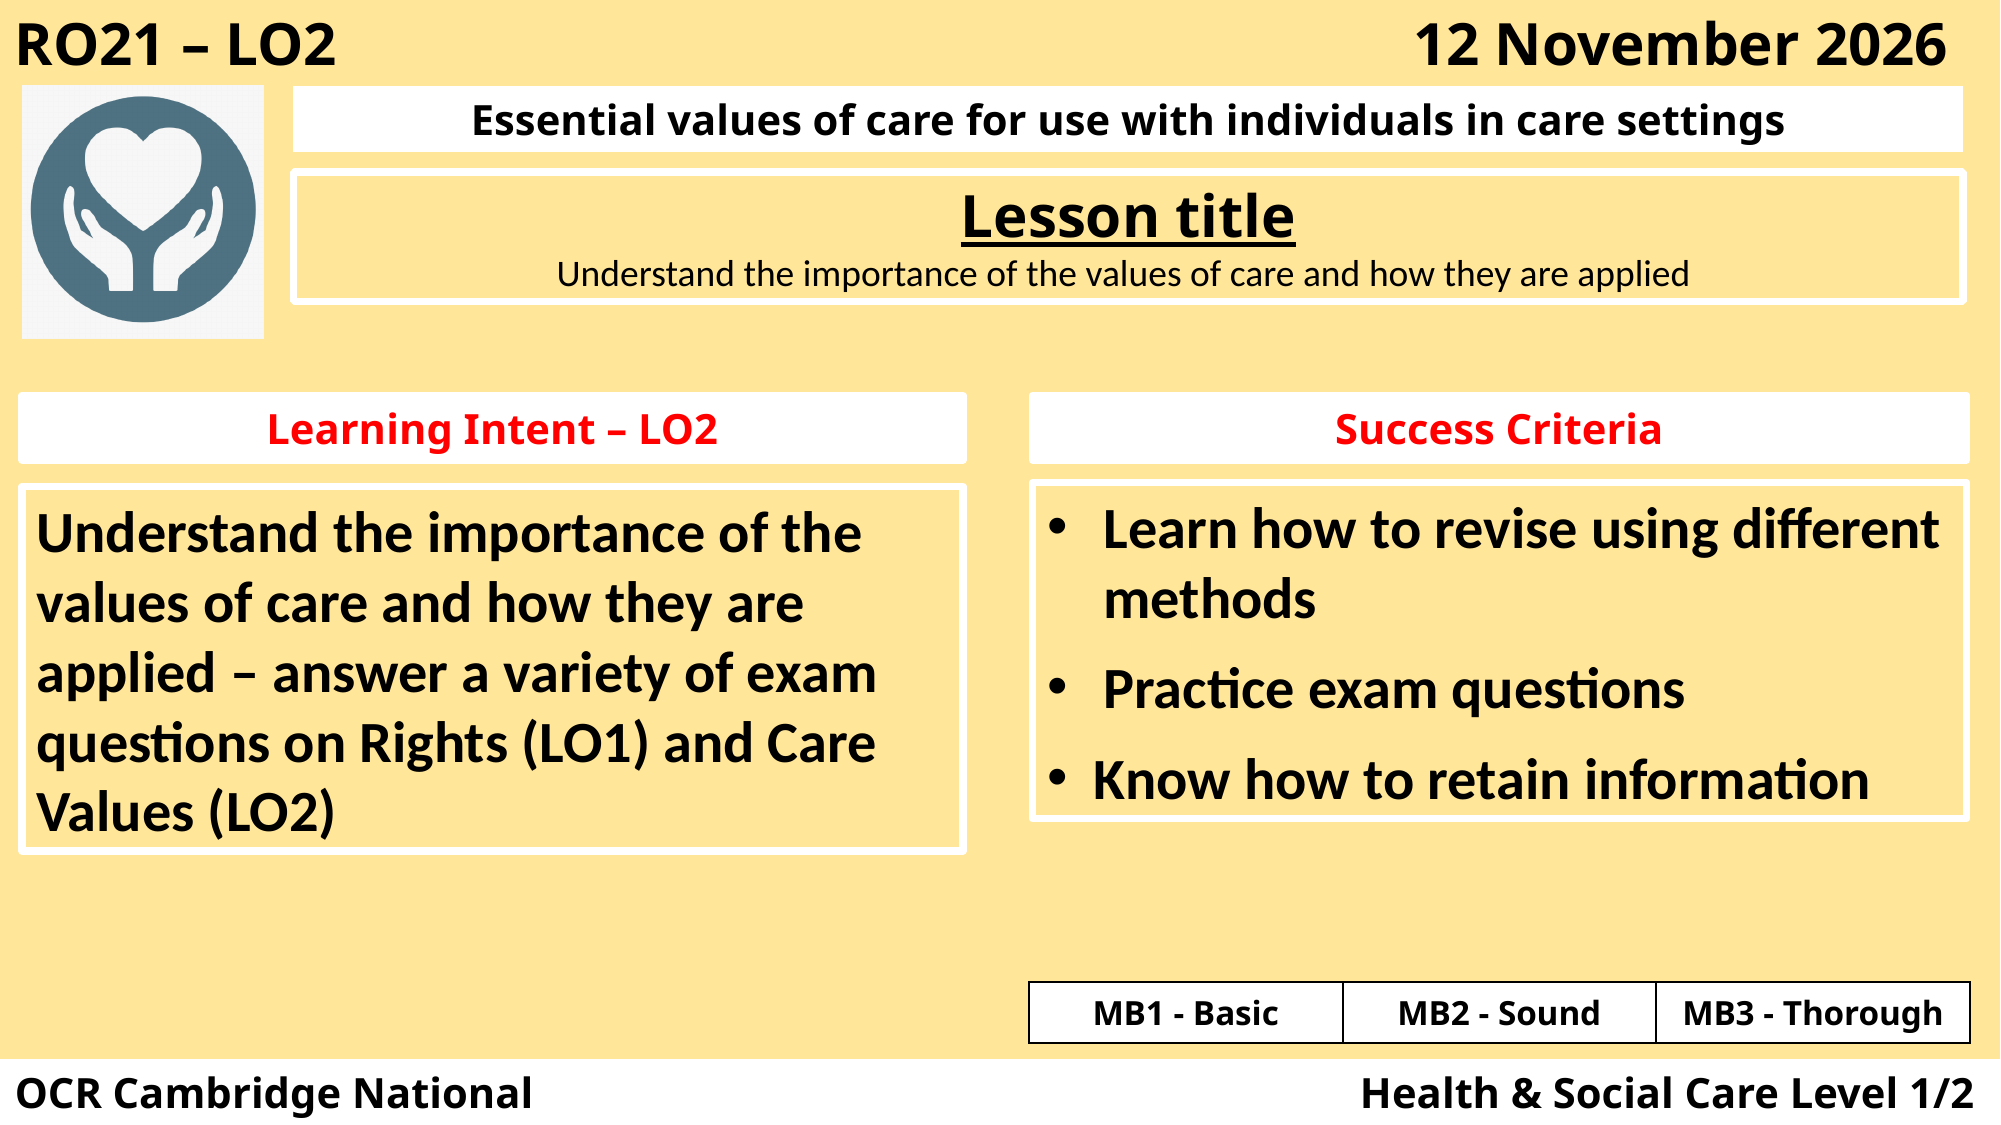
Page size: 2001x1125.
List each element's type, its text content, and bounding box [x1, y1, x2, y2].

table_header MB3 - Thorough [1657, 983, 1969, 1042]
text_box Success Criteria [1032, 395, 1967, 461]
table_header MB1 - Basic [1030, 983, 1342, 1042]
text_box Understand the importance of the values of care and how they are applied – answer a variety of exam questions on Rights (LO1) and Care Values (LO2) [21, 486, 964, 851]
text_box Learn how to revise using different methods Practice exam questions Know how to retain information [1032, 482, 1967, 819]
text_box Learning Intent – LO2 [21, 395, 964, 461]
text_box OCR Cambridge National [0, 1059, 873, 1125]
text_box Essential values of care for use with individuals in care settings [293, 86, 1963, 152]
table_header MB2 - Sound [1344, 983, 1655, 1042]
text_box RO21 – LO2 [0, 0, 398, 85]
text_box Lesson title Understand the importance of the values of care and how they are applied [293, 172, 1963, 302]
picture [22, 85, 264, 339]
text_box Health & Social Care Level 1/2 [873, 1059, 2000, 1125]
text_box 28 September 2020 [1205, 0, 1964, 94]
